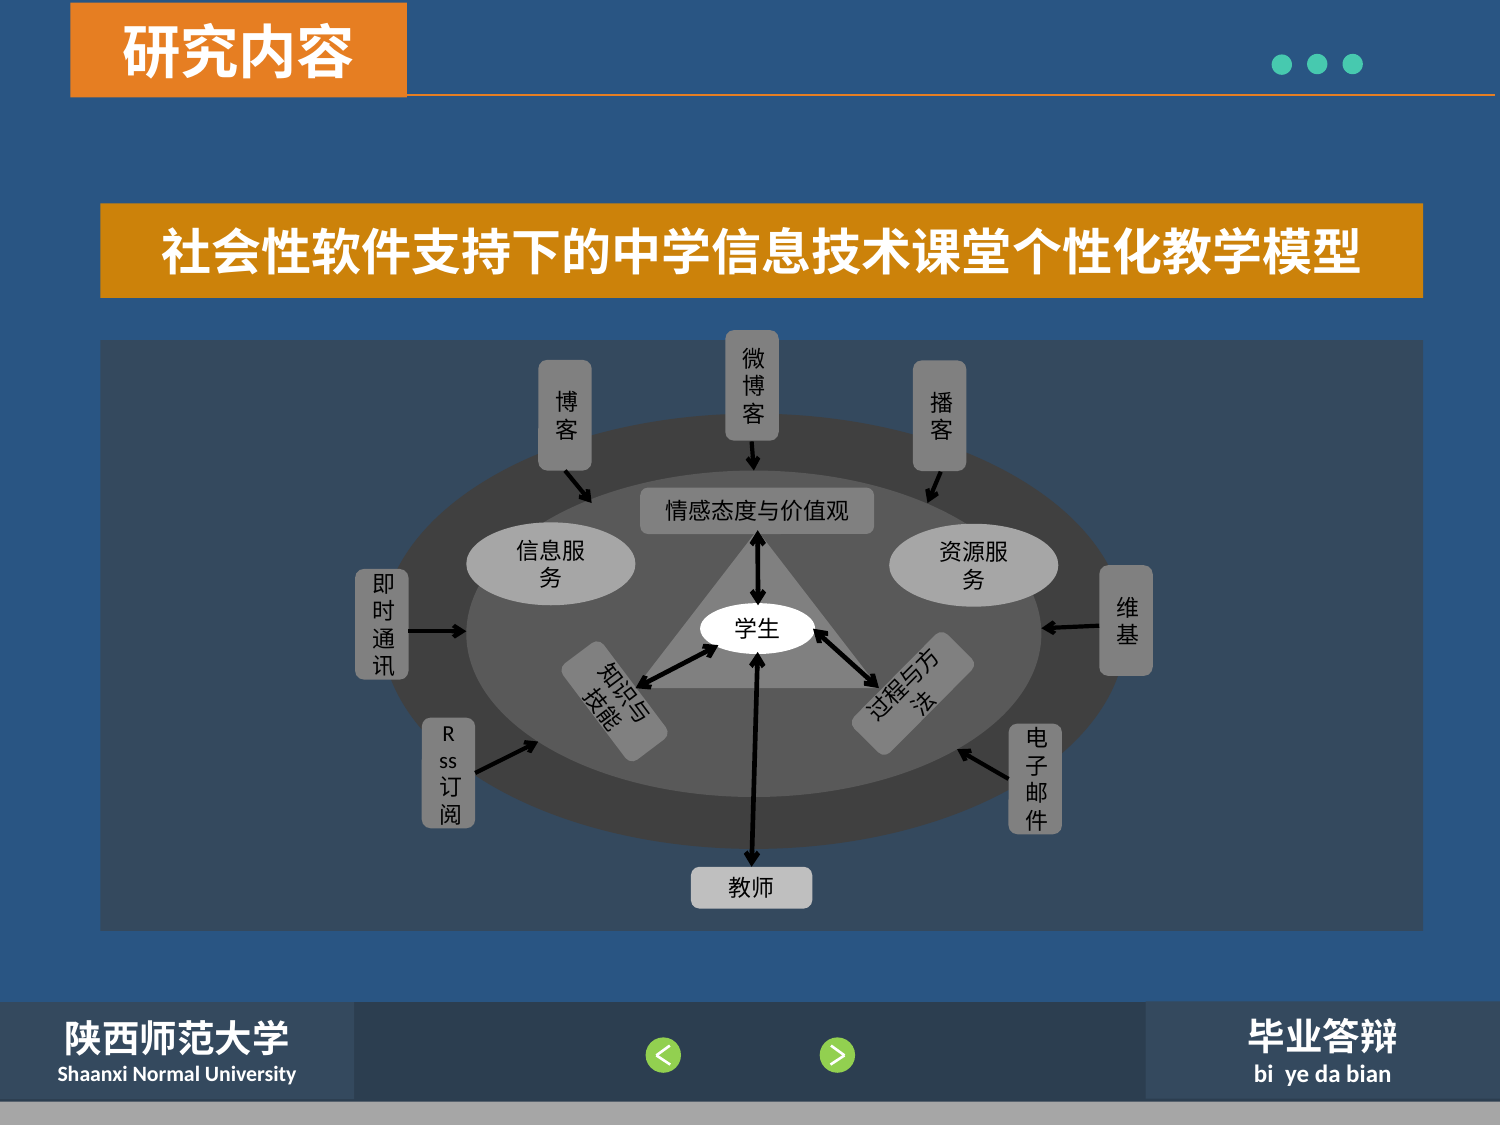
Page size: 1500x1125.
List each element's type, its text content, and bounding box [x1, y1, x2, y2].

text_box 陕西师范大学 Shaanxi Normal University [0, 1000, 356, 1101]
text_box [70, 2, 1496, 98]
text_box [645, 1037, 682, 1074]
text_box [819, 1037, 856, 1074]
text_box [98, 338, 1425, 933]
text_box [354, 329, 1153, 909]
text_box 社会性软件支持下的中学信息技术课堂个性化教学模型 [98, 201, 1425, 300]
text_box [356, 1000, 1144, 1100]
text_box 毕业答辩 bi ye da bian [1144, 999, 1500, 1101]
text_box [0, 1100, 1500, 1125]
